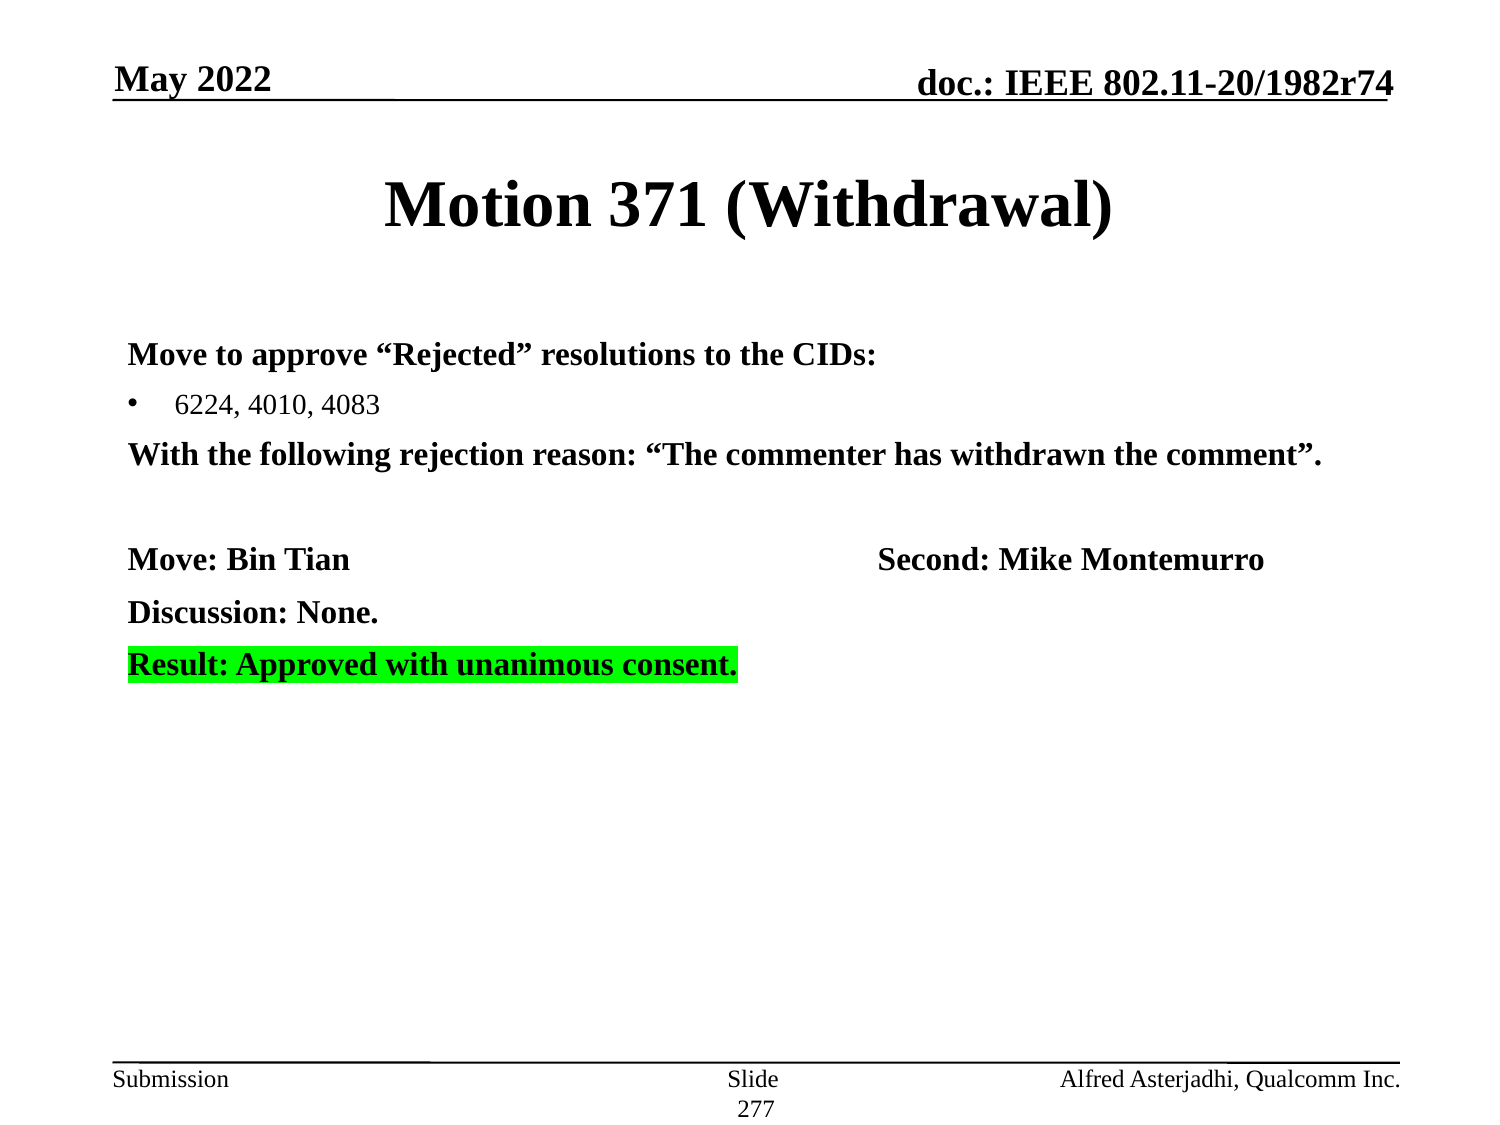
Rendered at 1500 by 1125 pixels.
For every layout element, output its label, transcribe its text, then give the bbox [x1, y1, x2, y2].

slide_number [114, 54, 423, 100]
list Move to approve “Rejected” resolutions to the CIDs: 6224, 4010, 4083 With the following rejection reason: “The commenter has withdrawn the comment”. Move: Bin Tian Second: Mike Montemurro Discussion: None. Result: Approved with unanimous consent. [112, 324, 1388, 1063]
footer Alfred Asterjadhi, Qualcomm Inc. [878, 1061, 1402, 1093]
title Motion 371 (Withdrawal) [112, 112, 1388, 288]
slide_number Slide 277 [712, 1061, 800, 1123]
